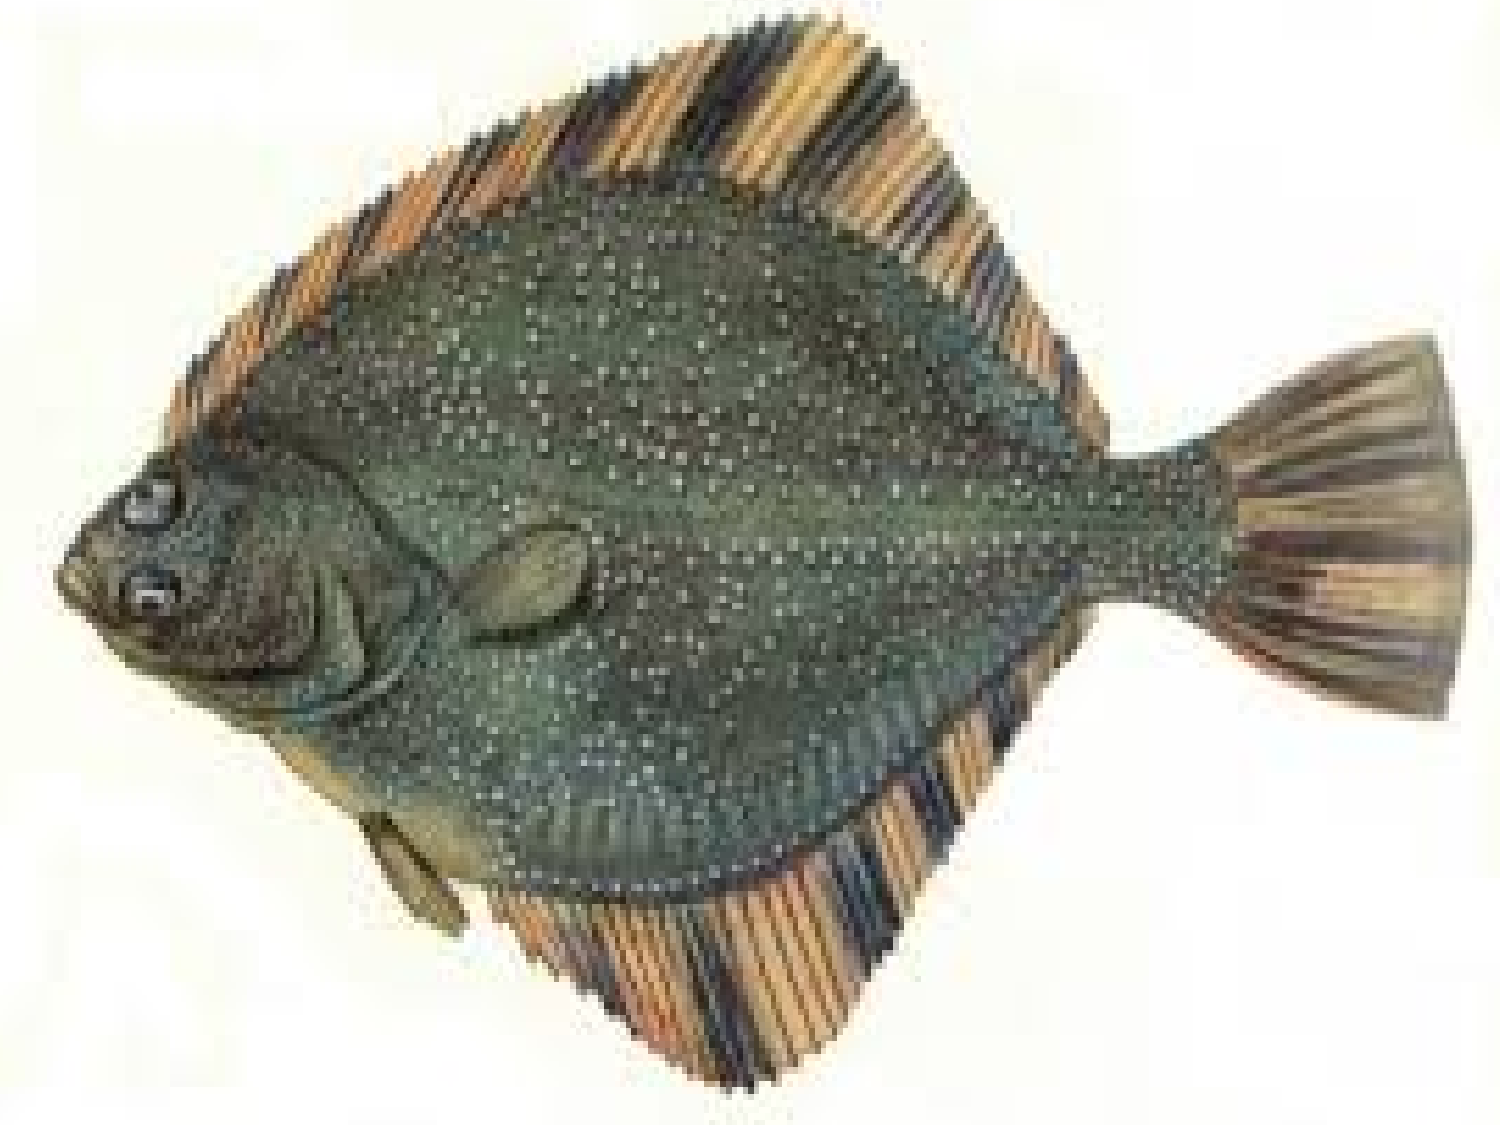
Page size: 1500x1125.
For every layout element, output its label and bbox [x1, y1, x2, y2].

list [0, 0, 1500, 1125]
